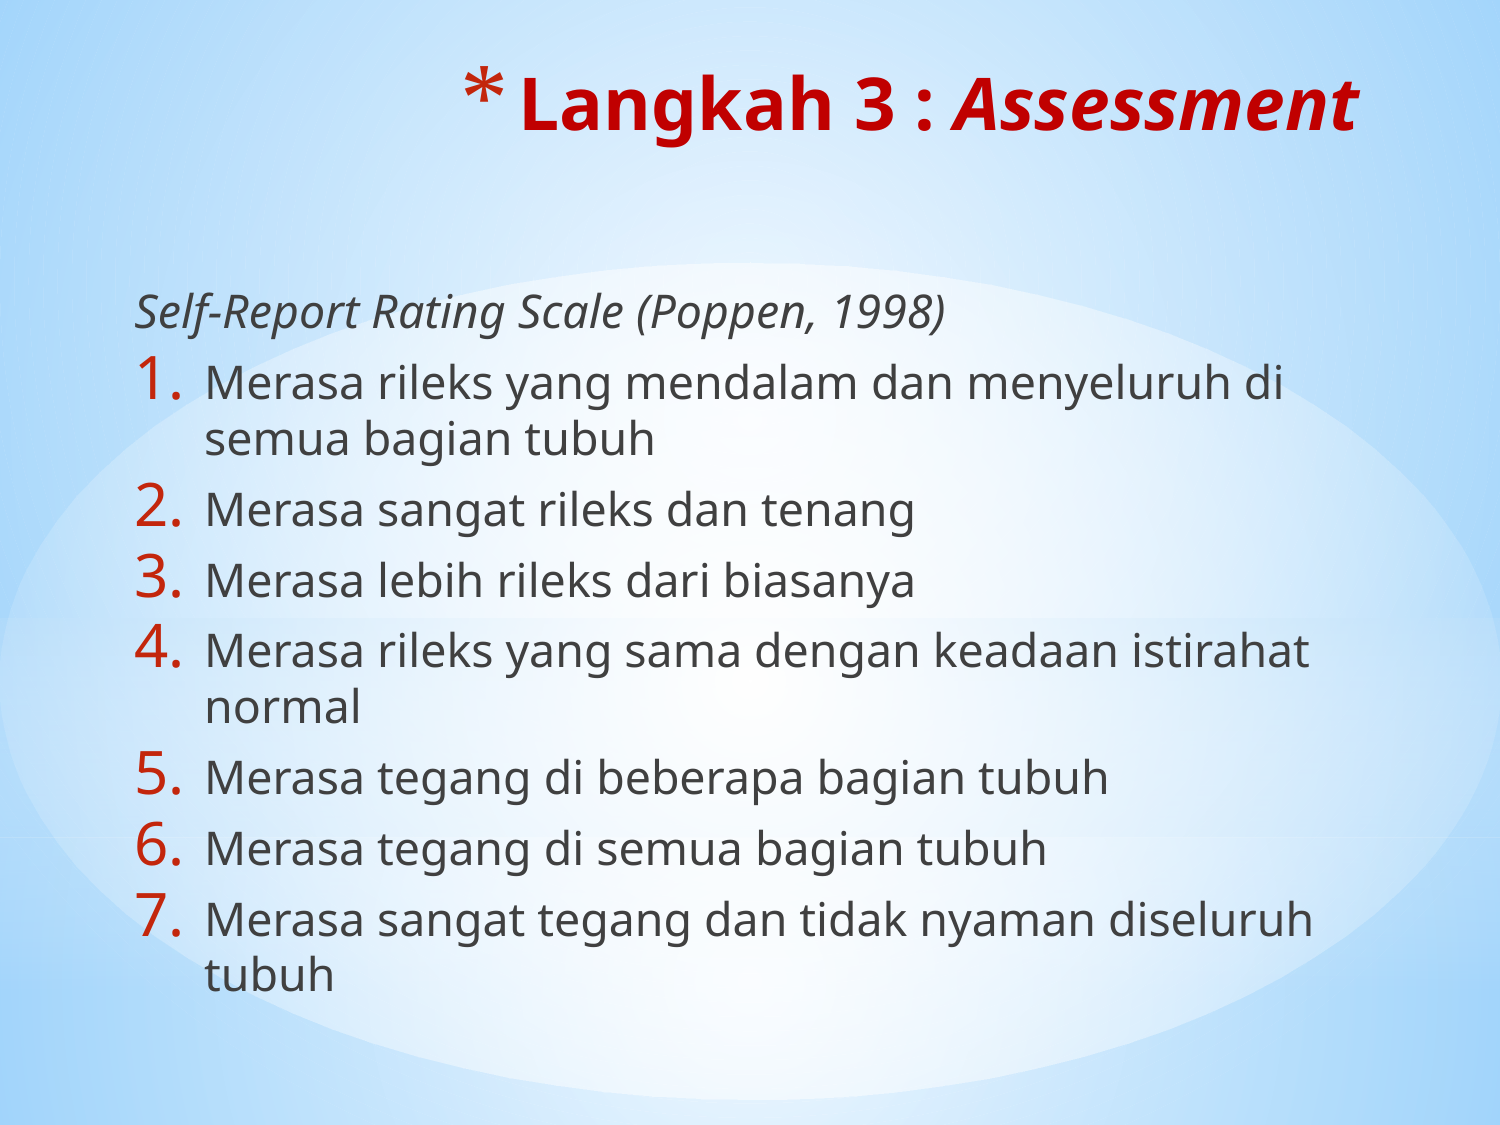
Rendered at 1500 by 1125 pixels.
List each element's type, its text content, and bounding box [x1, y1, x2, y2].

title Langkah 3 : Assessment [112, 50, 1375, 213]
list Self-Report Rating Scale (Poppen, 1998) Merasa rileks yang mendalam dan menyeluruh di semua bagian tubuh Merasa sangat rileks dan tenang Merasa lebih rileks dari biasanya Merasa rileks yang sama dengan keadaan istirahat normal Merasa tegang di beberapa bagian tubuh Merasa tegang di semua bagian tubuh Merasa sangat tegang dan tidak nyaman diseluruh tubuh [112, 275, 1425, 1013]
